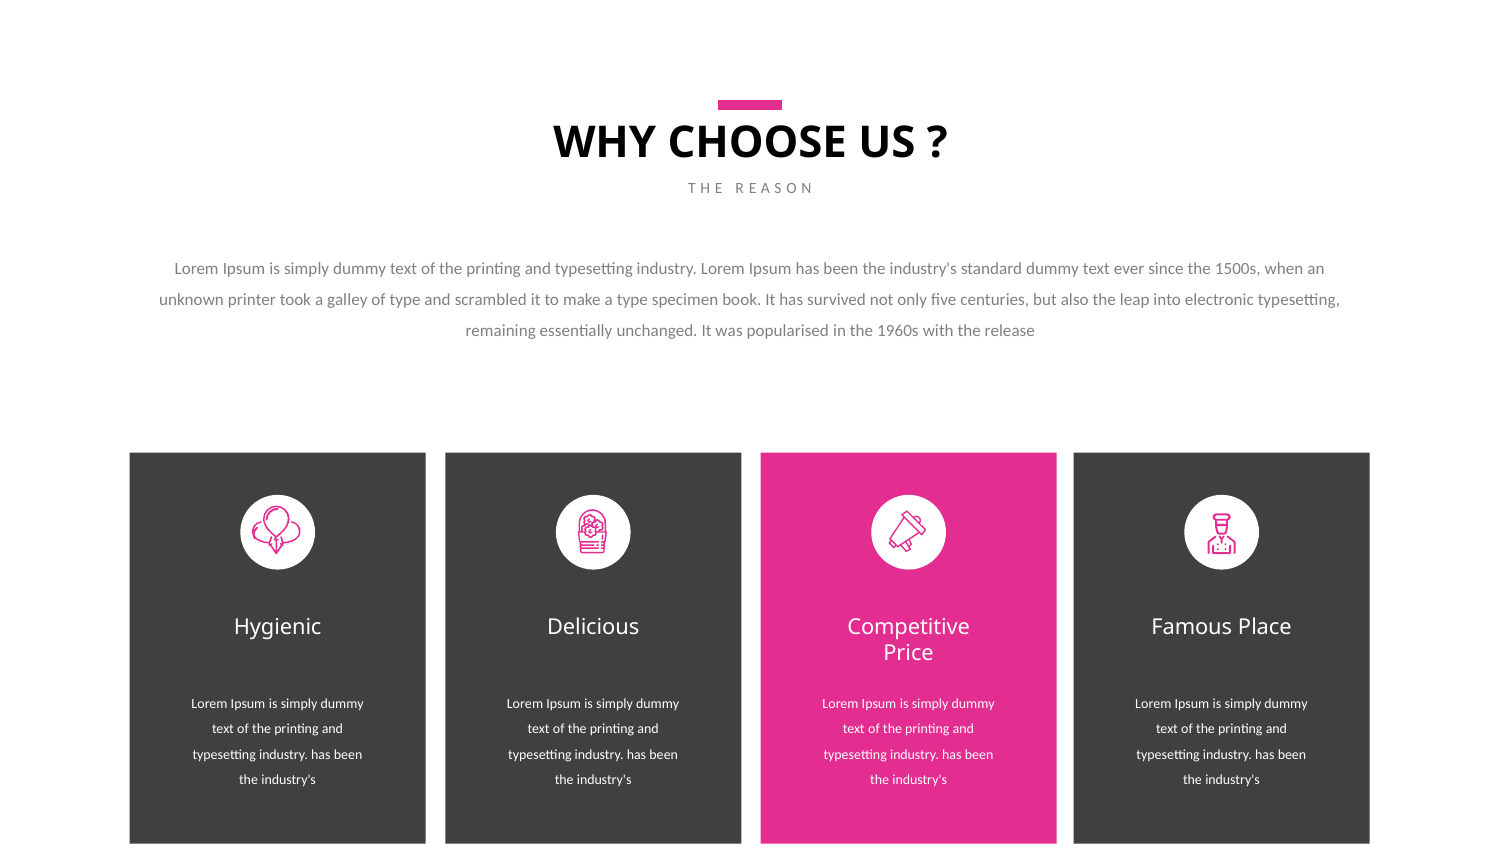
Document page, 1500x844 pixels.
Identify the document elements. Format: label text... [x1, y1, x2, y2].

text_box WHY CHOOSE US ? [468, 106, 1033, 174]
text_box Famous Place [1136, 605, 1308, 647]
text_box Lorem Ipsum is simply dummy text of the printing and typesetting industry. has been the industry's [172, 678, 383, 795]
text_box [760, 452, 1058, 844]
text_box THE REASON [608, 170, 891, 205]
text_box Lorem Ipsum is simply dummy text of the printing and typesetting industry. has been the industry's [803, 678, 1014, 795]
text_box Lorem Ipsum is simply dummy text of the printing and typesetting industry. has been the industry's [1116, 678, 1327, 795]
text_box [444, 452, 742, 844]
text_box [555, 494, 631, 570]
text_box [240, 494, 316, 570]
text_box Delicious [507, 605, 679, 647]
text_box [1184, 494, 1260, 570]
text_box [1073, 452, 1371, 844]
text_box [871, 494, 946, 570]
text_box Lorem Ipsum is simply dummy text of the printing and typesetting industry. Lorem Ipsum has been the industry's standard dummy text ever since the 1500s, when an unknown printer took a galley of type and scrambled it to make a type specimen book. It has survived not only five centuries, but also the leap into electronic typesetting, remaining essentially unchanged. It was popularised in the 1960s with the release [133, 239, 1369, 348]
text_box Hygienic [192, 605, 364, 647]
text_box [129, 452, 427, 844]
text_box Lorem Ipsum is simply dummy text of the printing and typesetting industry. has been the industry's [488, 678, 698, 795]
text_box Competitive Price [823, 605, 995, 673]
